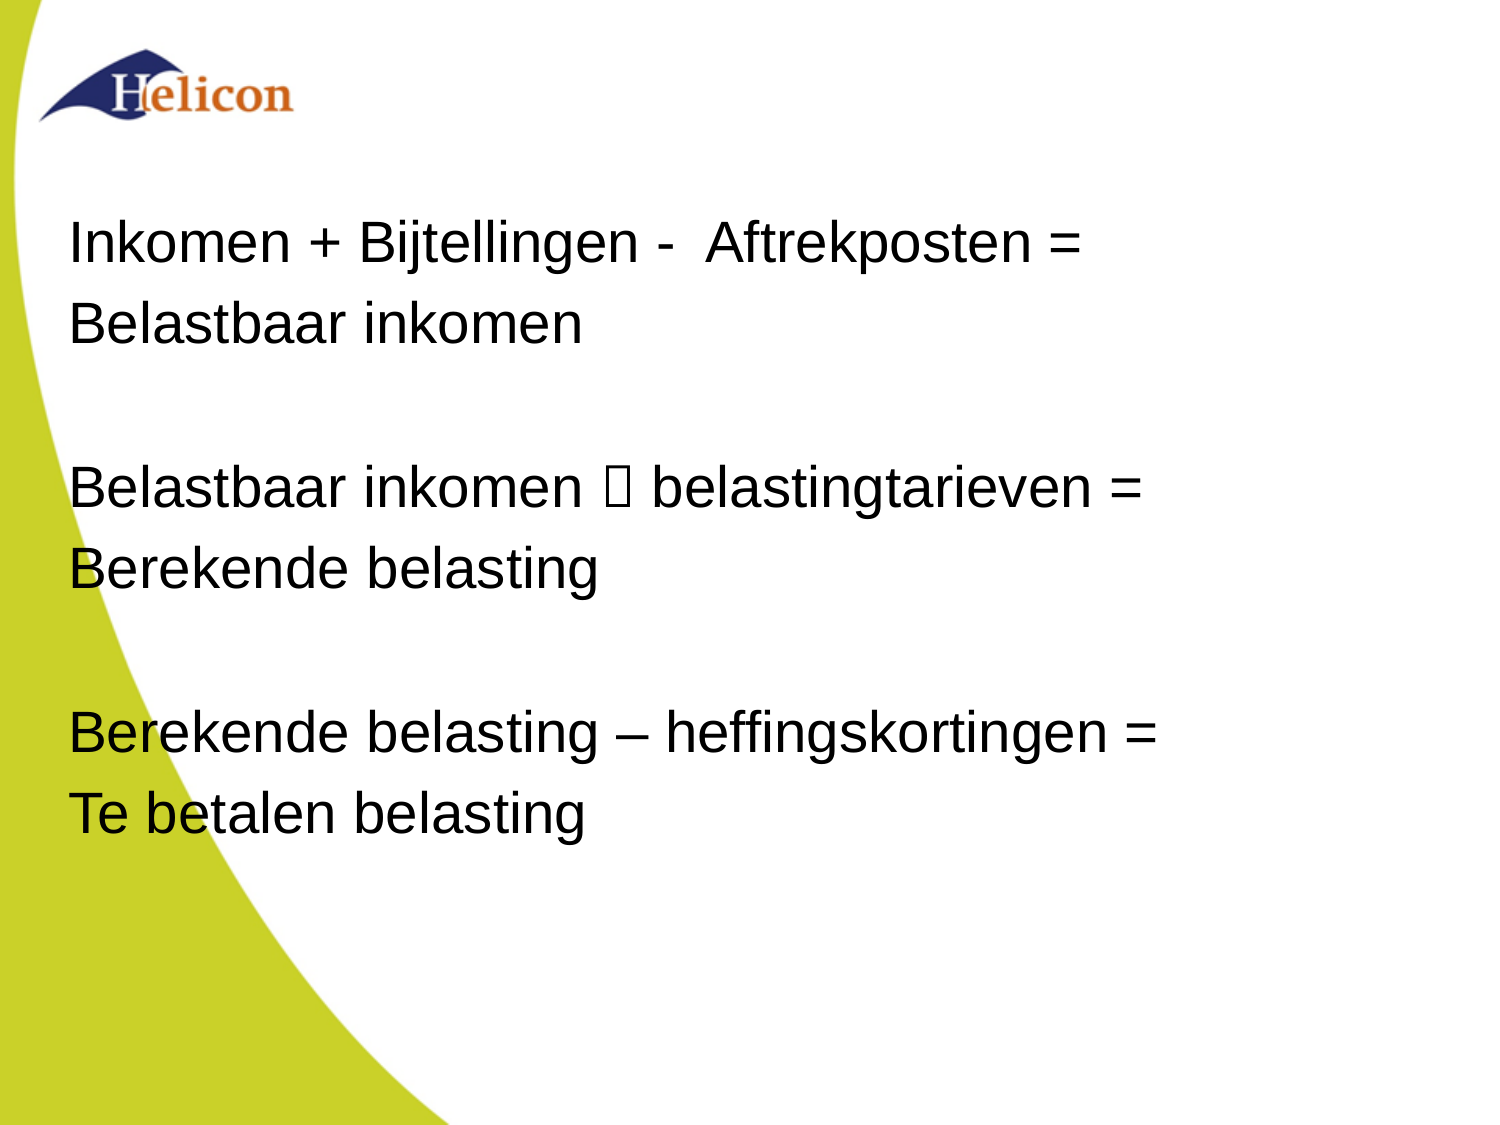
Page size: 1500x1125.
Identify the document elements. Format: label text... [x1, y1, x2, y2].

list Inkomen + Bijtellingen - Aftrekposten = Belastbaar inkomen Belastbaar inkomen  belastingtarieven = Berekende belasting Berekende belasting – heffingskortingen = Te betalen belasting [53, 196, 1447, 1005]
picture [0, 0, 1500, 1125]
